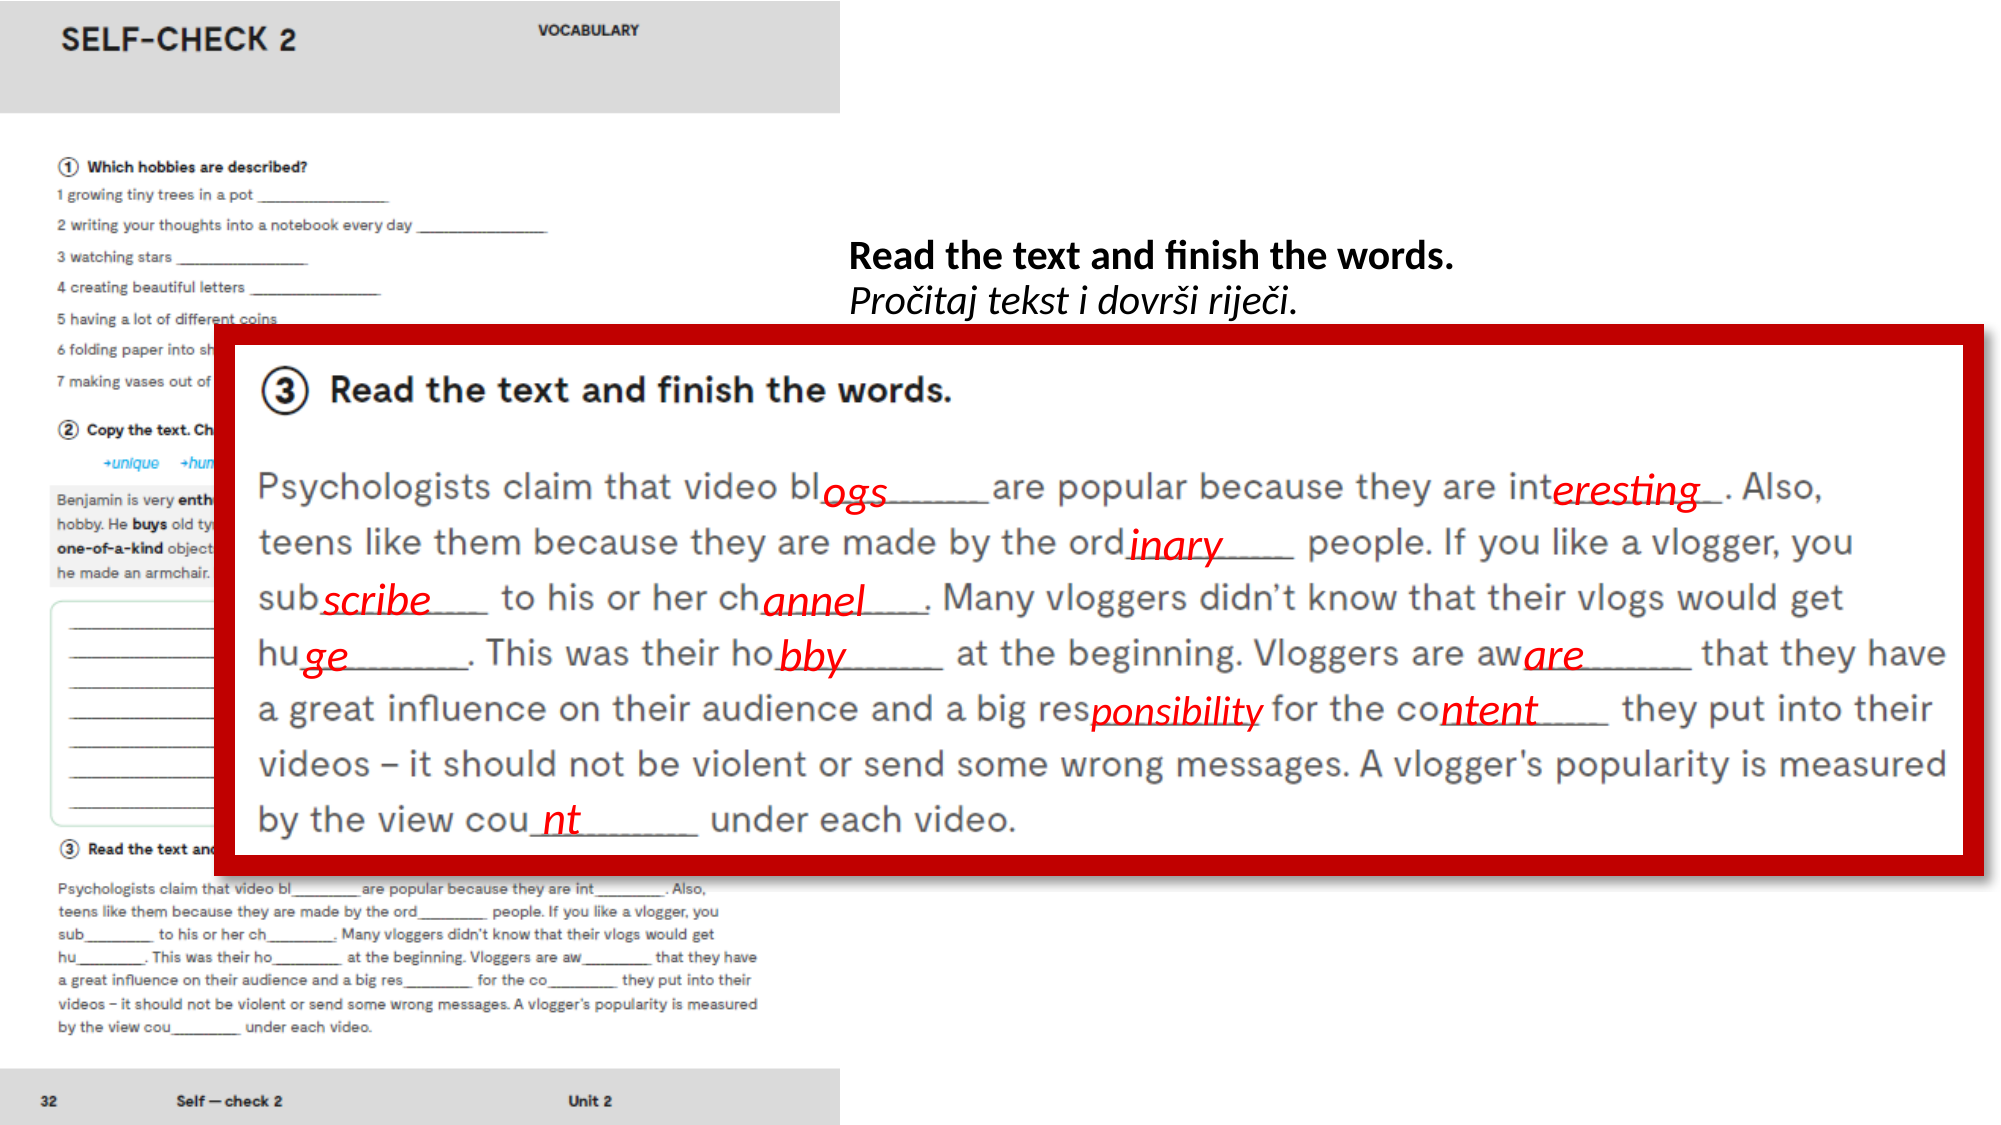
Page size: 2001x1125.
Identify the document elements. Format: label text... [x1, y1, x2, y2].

picture [0, 1, 1964, 1125]
text_box Read the text and finish the words. Pročitaj tekst i dovrši riječi. [840, 226, 1926, 324]
